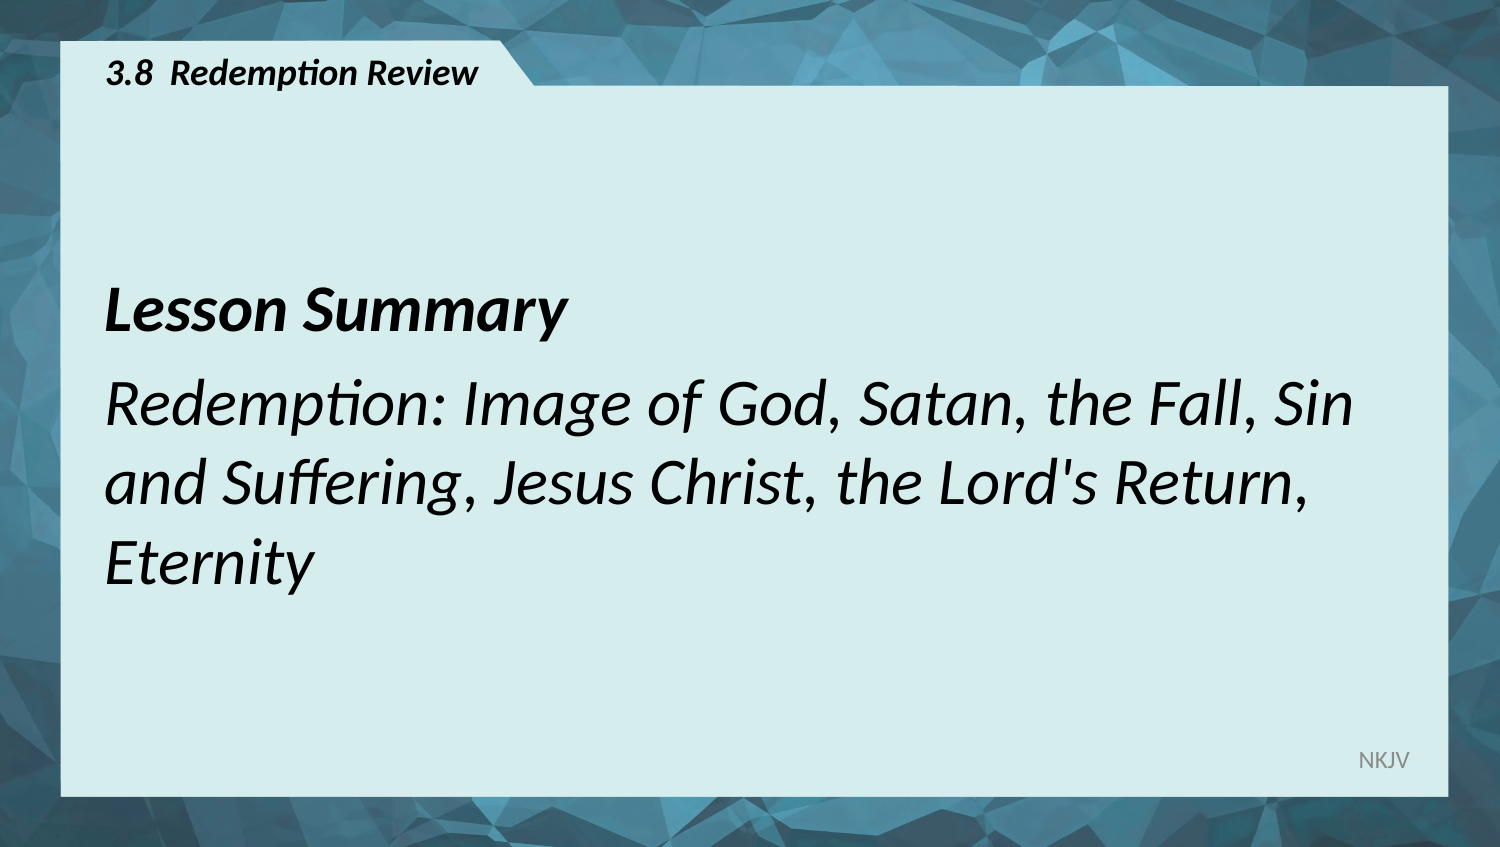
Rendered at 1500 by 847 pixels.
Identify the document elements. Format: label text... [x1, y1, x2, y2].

list Lesson Summary Redemption: Image of God, Satan, the Fall, Sin and Suffering, Jesus Christ, the Lord's Return, Eternity [89, 141, 1403, 722]
footer NKJV [950, 736, 1425, 782]
picture [0, 0, 1500, 847]
title 3.8 Redemption Review [89, 33, 1420, 108]
